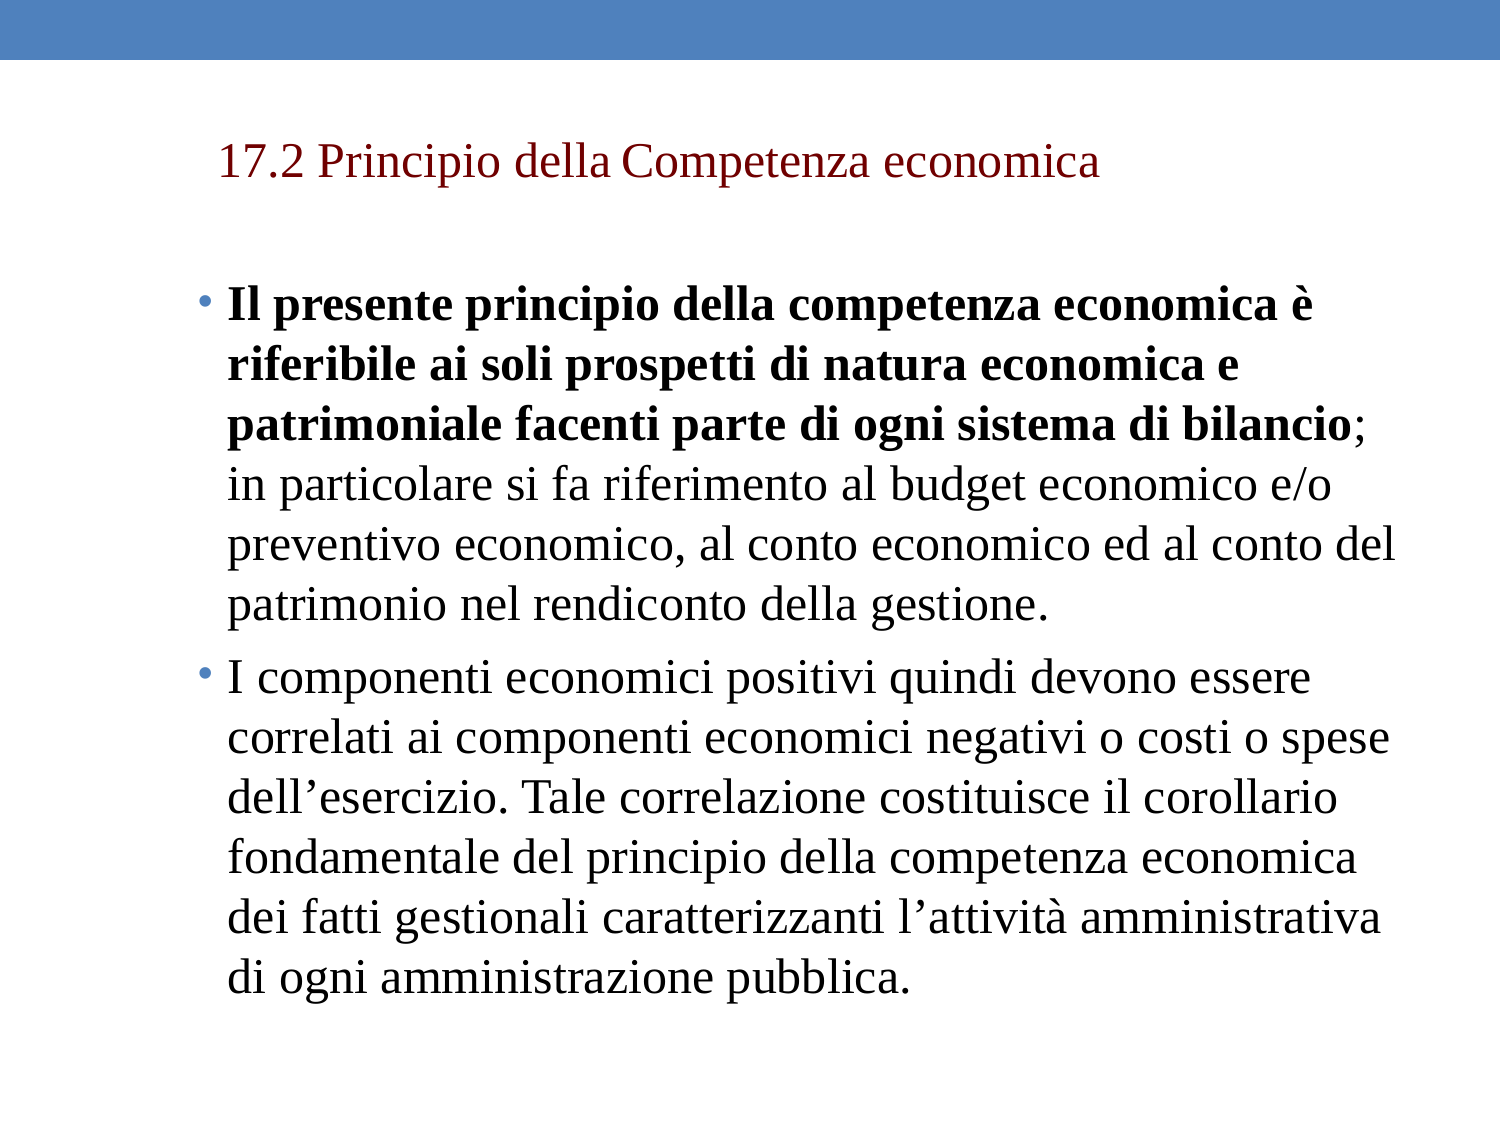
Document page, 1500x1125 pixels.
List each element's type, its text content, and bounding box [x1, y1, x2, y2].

list Il presente principio della competenza economica è riferibile ai soli prospetti di natura economica e patrimoniale facenti parte di ogni sistema di bilancio; in particolare si fa riferimento al budget economico e/o preventivo economico, al conto economico ed al conto del patrimonio nel rendiconto della gestione. I componenti economici positivi quindi devono essere correlati ai componenti economici negativi o costi o spese dell’esercizio. Tale correlazione costituisce il corollario fondamentale del principio della competenza economica dei fatti gestionali caratterizzanti l’attività amministrativa di ogni amministrazione pubblica. [183, 263, 1424, 807]
text_box 17.2 Principio della Competenza economica [203, 120, 1349, 316]
